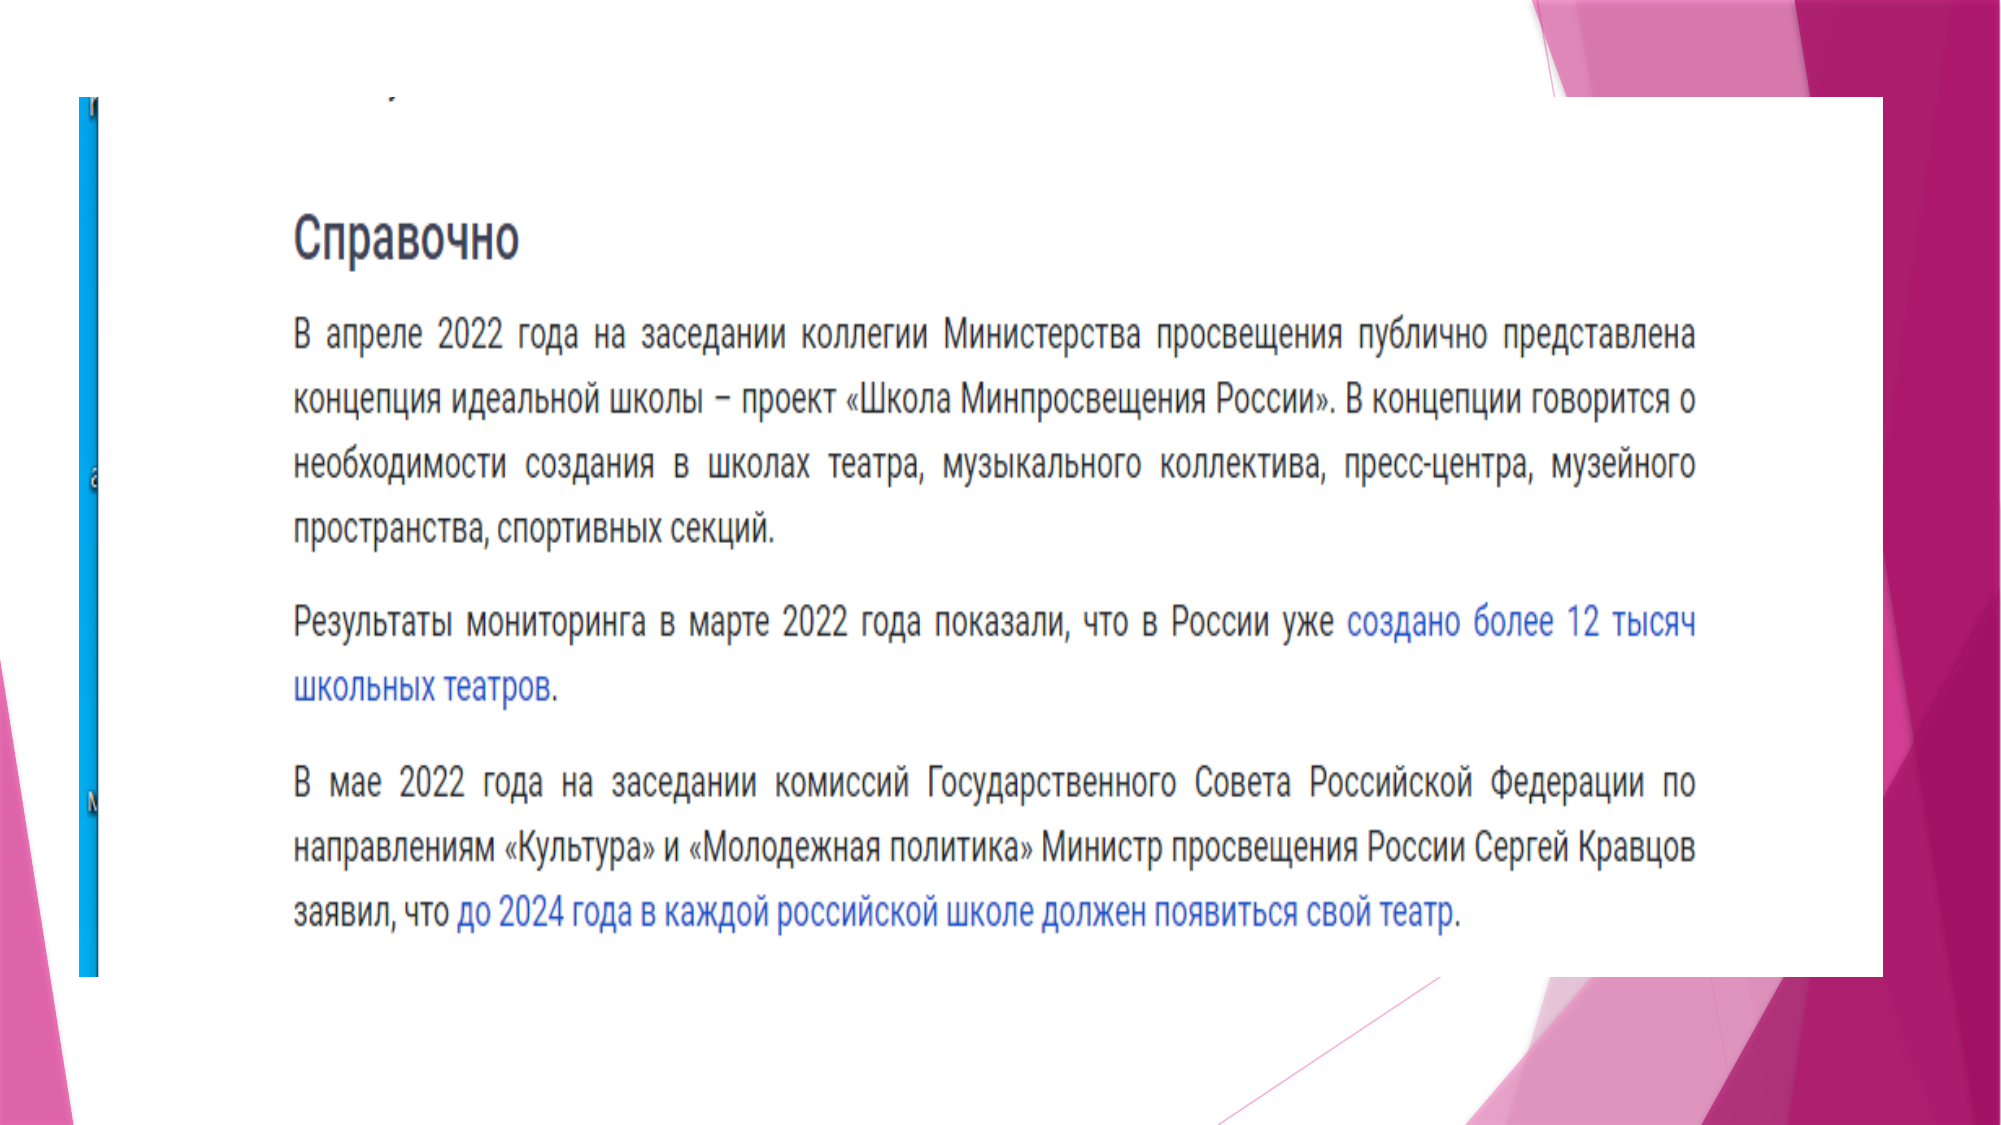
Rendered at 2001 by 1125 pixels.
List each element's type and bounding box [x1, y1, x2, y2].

picture [89, 96, 1883, 977]
